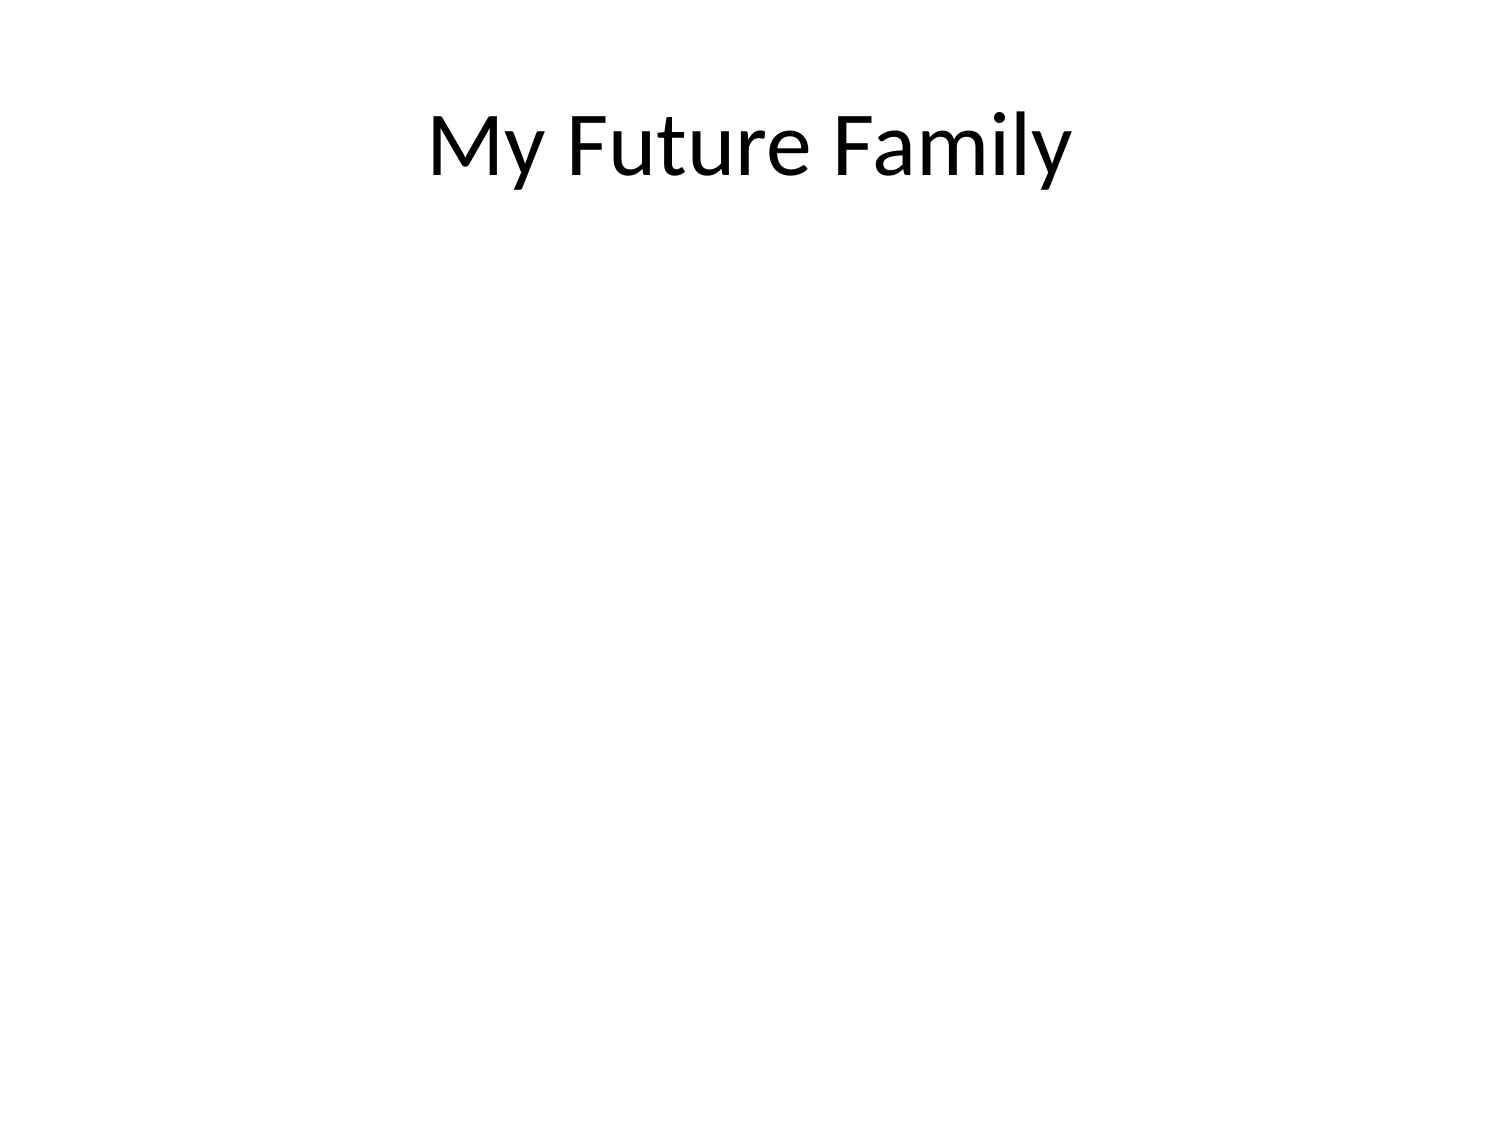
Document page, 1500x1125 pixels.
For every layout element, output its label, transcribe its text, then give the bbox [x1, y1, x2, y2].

title My Future Family [75, 45, 1425, 233]
